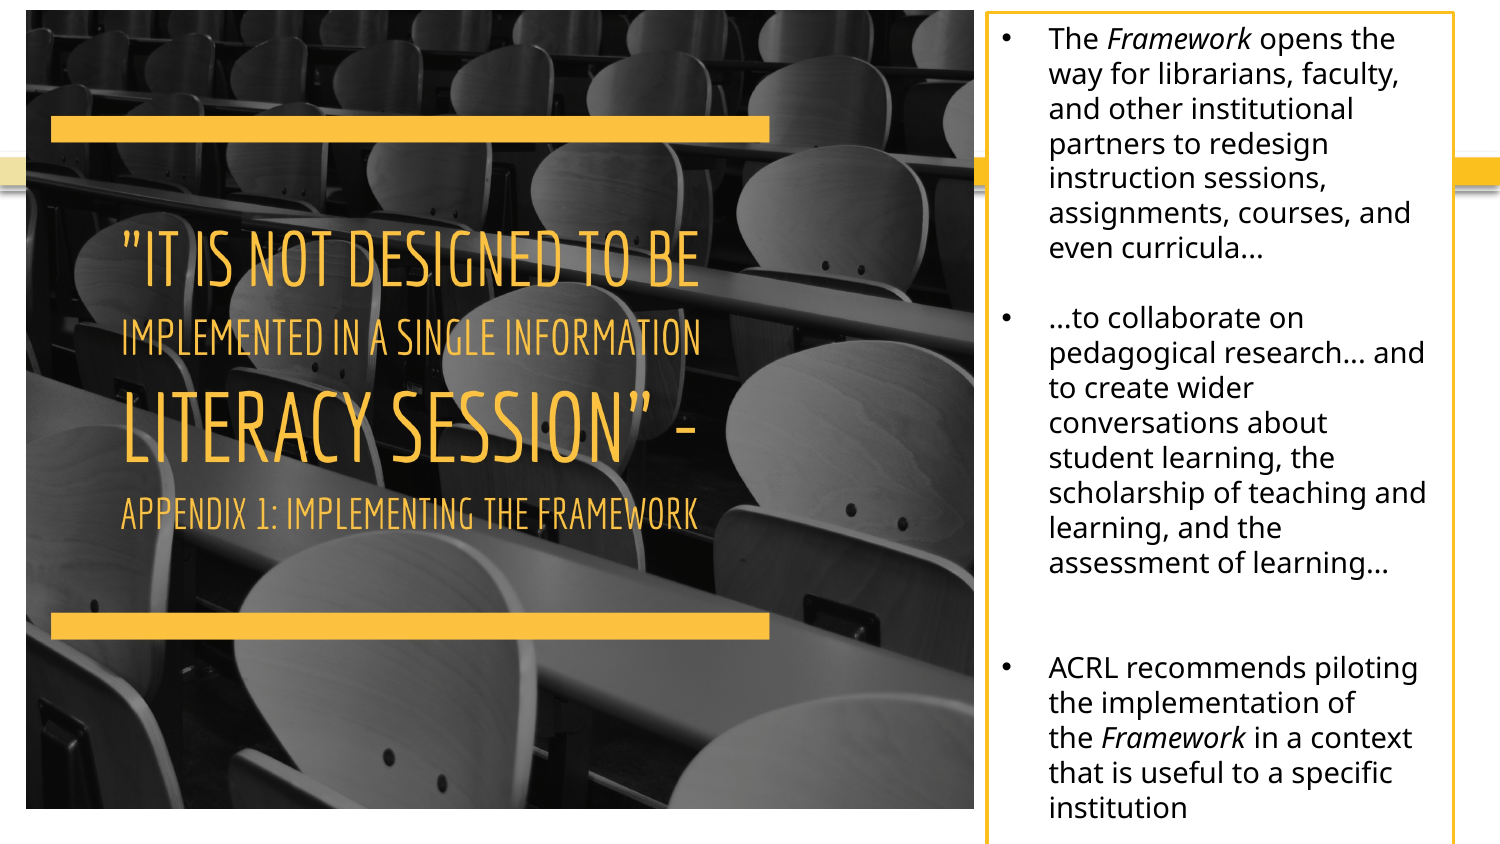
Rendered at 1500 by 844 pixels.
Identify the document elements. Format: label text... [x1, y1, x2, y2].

picture [26, 9, 975, 810]
text_box The Framework opens the way for librarians, faculty, and other institutional partners to redesign instruction sessions, assignments, courses, and even curricula... …to collaborate on pedagogical research... and to create wider conversations about student learning, the scholarship of teaching and learning, and the assessment of learning… ACRL recommends piloting the implementation of the Framework in a context that is useful to a specific institution [985, 11, 1455, 844]
